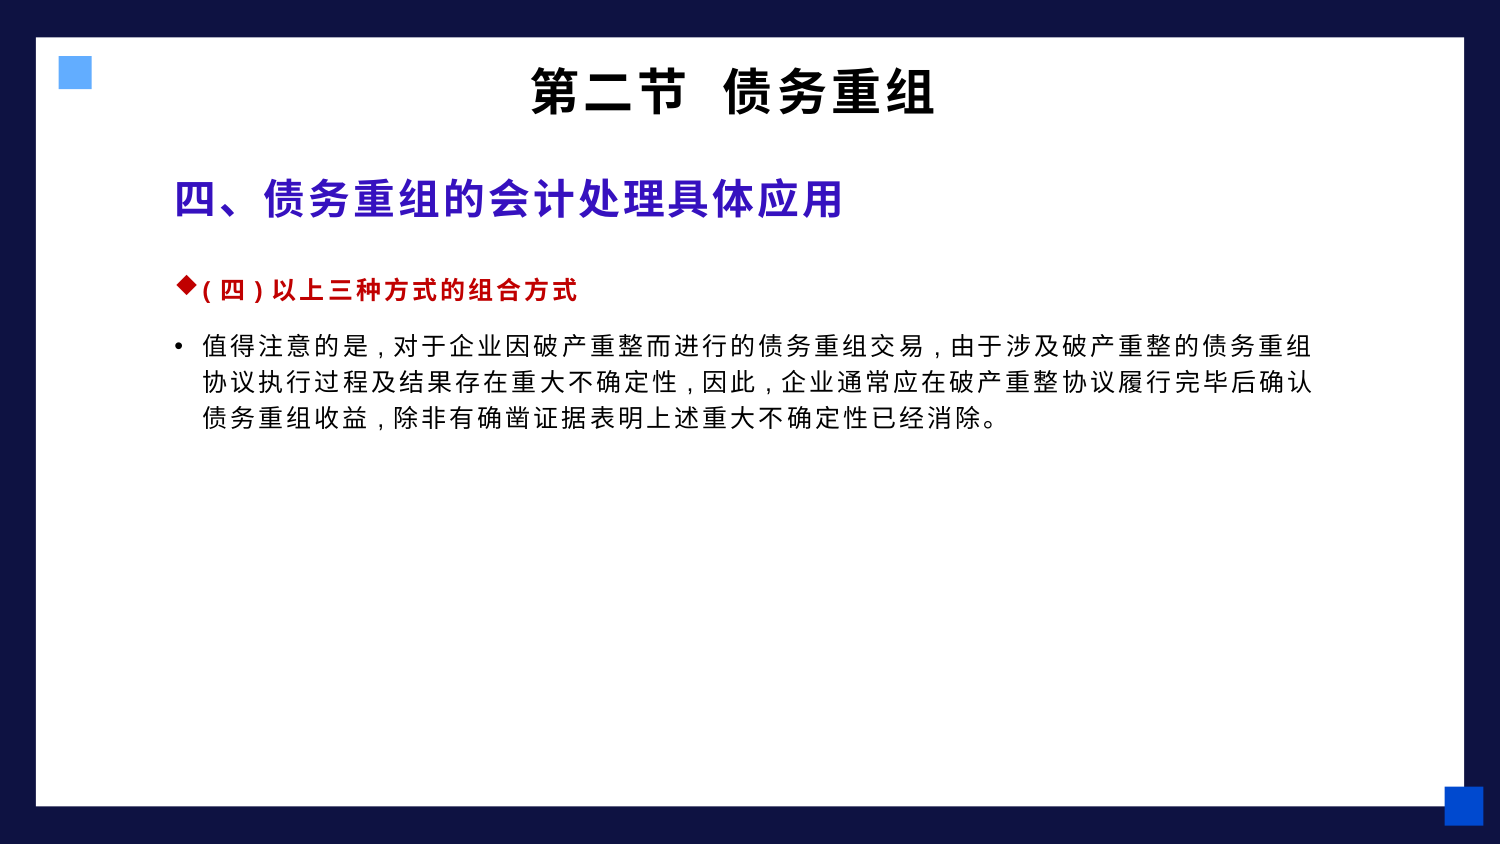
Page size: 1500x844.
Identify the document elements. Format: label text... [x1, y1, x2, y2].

list (四)以上三种方式的组合方式 值得注意的是,对于企业因破产重整而进行的债务重组交易,由于涉及破产重整的债务重组协议执行过程及结果存在重大不确定性,因此,企业通常应在破产重整协议履行完毕后确认债务重组收益,除非有确凿证据表明上述重大不确定性已经消除。 [157, 268, 1343, 693]
title 四、债务重组的会计处理具体应用 [157, 173, 1343, 263]
text_box 第二节 债务重组 [514, 53, 966, 129]
